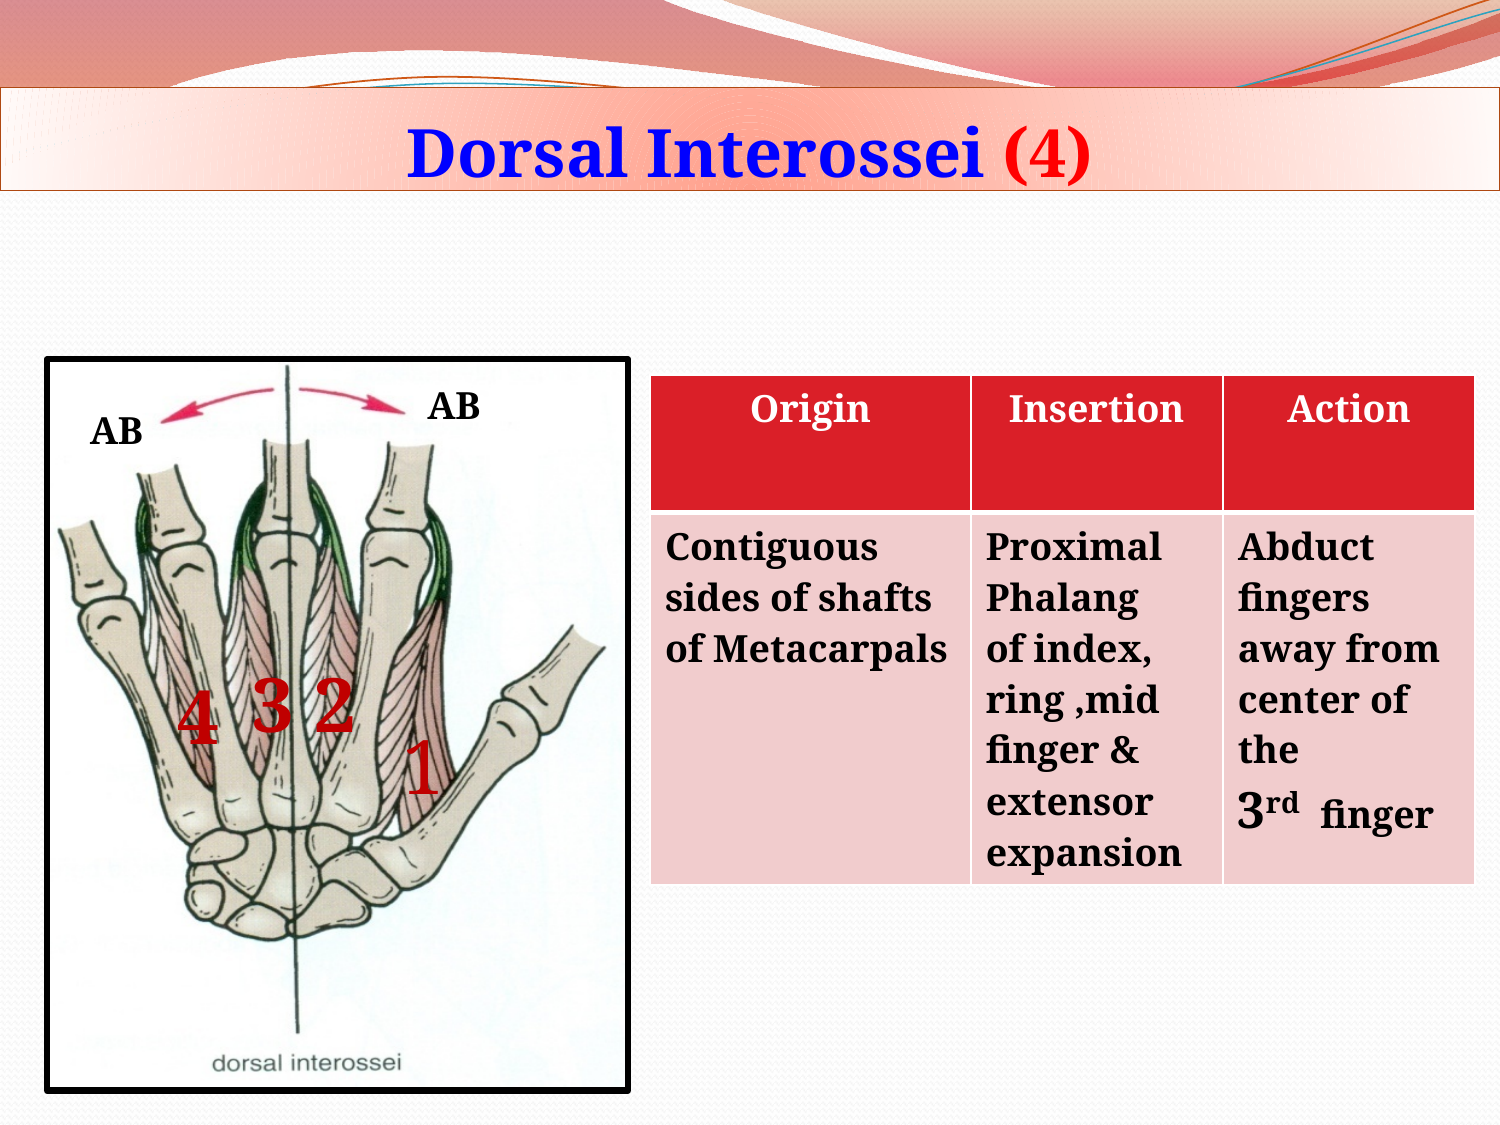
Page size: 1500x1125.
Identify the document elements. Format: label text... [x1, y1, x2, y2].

table_header Action [1224, 376, 1474, 510]
table_header Insertion [972, 376, 1222, 510]
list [49, 362, 626, 1088]
table_header Origin [651, 376, 970, 510]
table_cell Abduct fingers away from center of the 3rd finger [1224, 515, 1474, 884]
table_cell Proximal Phalang of index, ring ,mid finger & extensor expansion [972, 515, 1222, 884]
table_cell Contiguous sides of shafts of Metacarpals [651, 515, 970, 884]
title Dorsal Interossei (4) [0, 87, 1500, 191]
